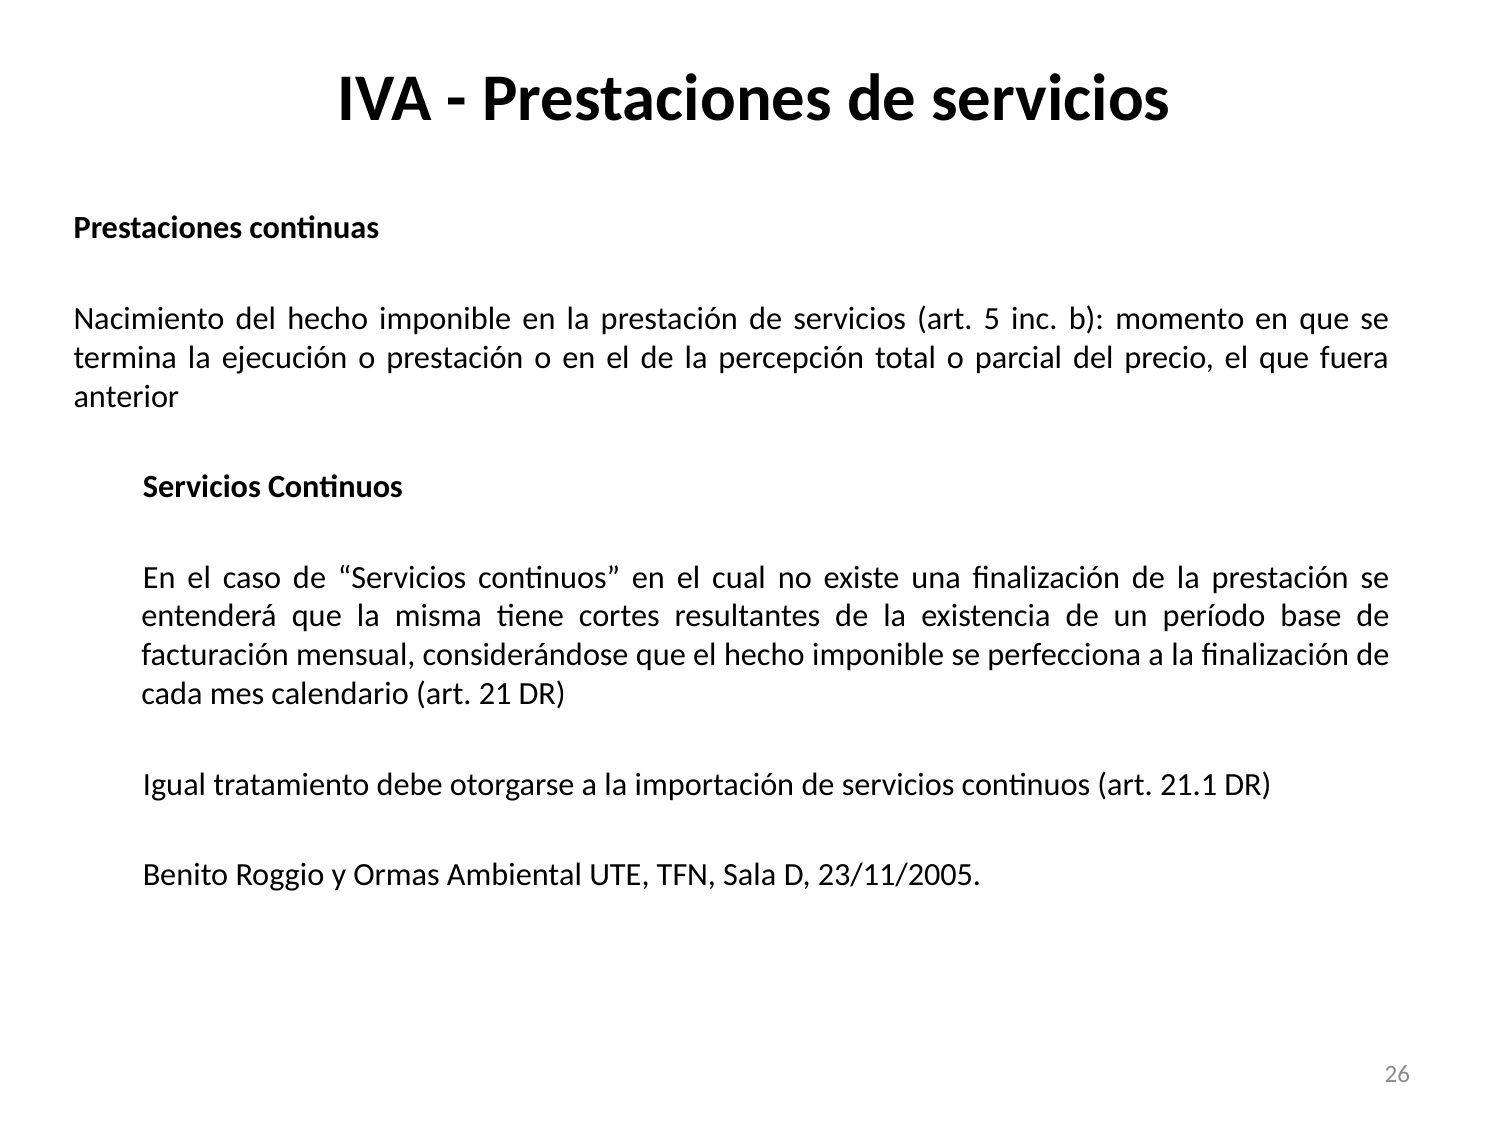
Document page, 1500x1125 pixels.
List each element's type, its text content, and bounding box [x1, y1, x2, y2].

slide_number 26 [1074, 1042, 1425, 1103]
list Prestaciones continuas Nacimiento del hecho imponible en la prestación de servicios (art. 5 inc. b): momento en que se termina la ejecución o prestación o en el de la percepción total o parcial del precio, el que fuera anterior Servicios Continuos En el caso de “Servicios continuos” en el cual no existe una finalización de la prestación se entenderá que la misma tiene cortes resultantes de la existencia de un período base de facturación mensual, considerándose que el hecho imponible se perfecciona a la finalización de cada mes calendario (art. 21 DR) Igual tratamiento debe otorgarse a la importación de servicios continuos (art. 21.1 DR) Benito Roggio y Ormas Ambiental UTE, TFN, Sala D, 23/11/2005. [58, 199, 1406, 997]
title IVA - Prestaciones de servicios [117, 0, 1393, 188]
